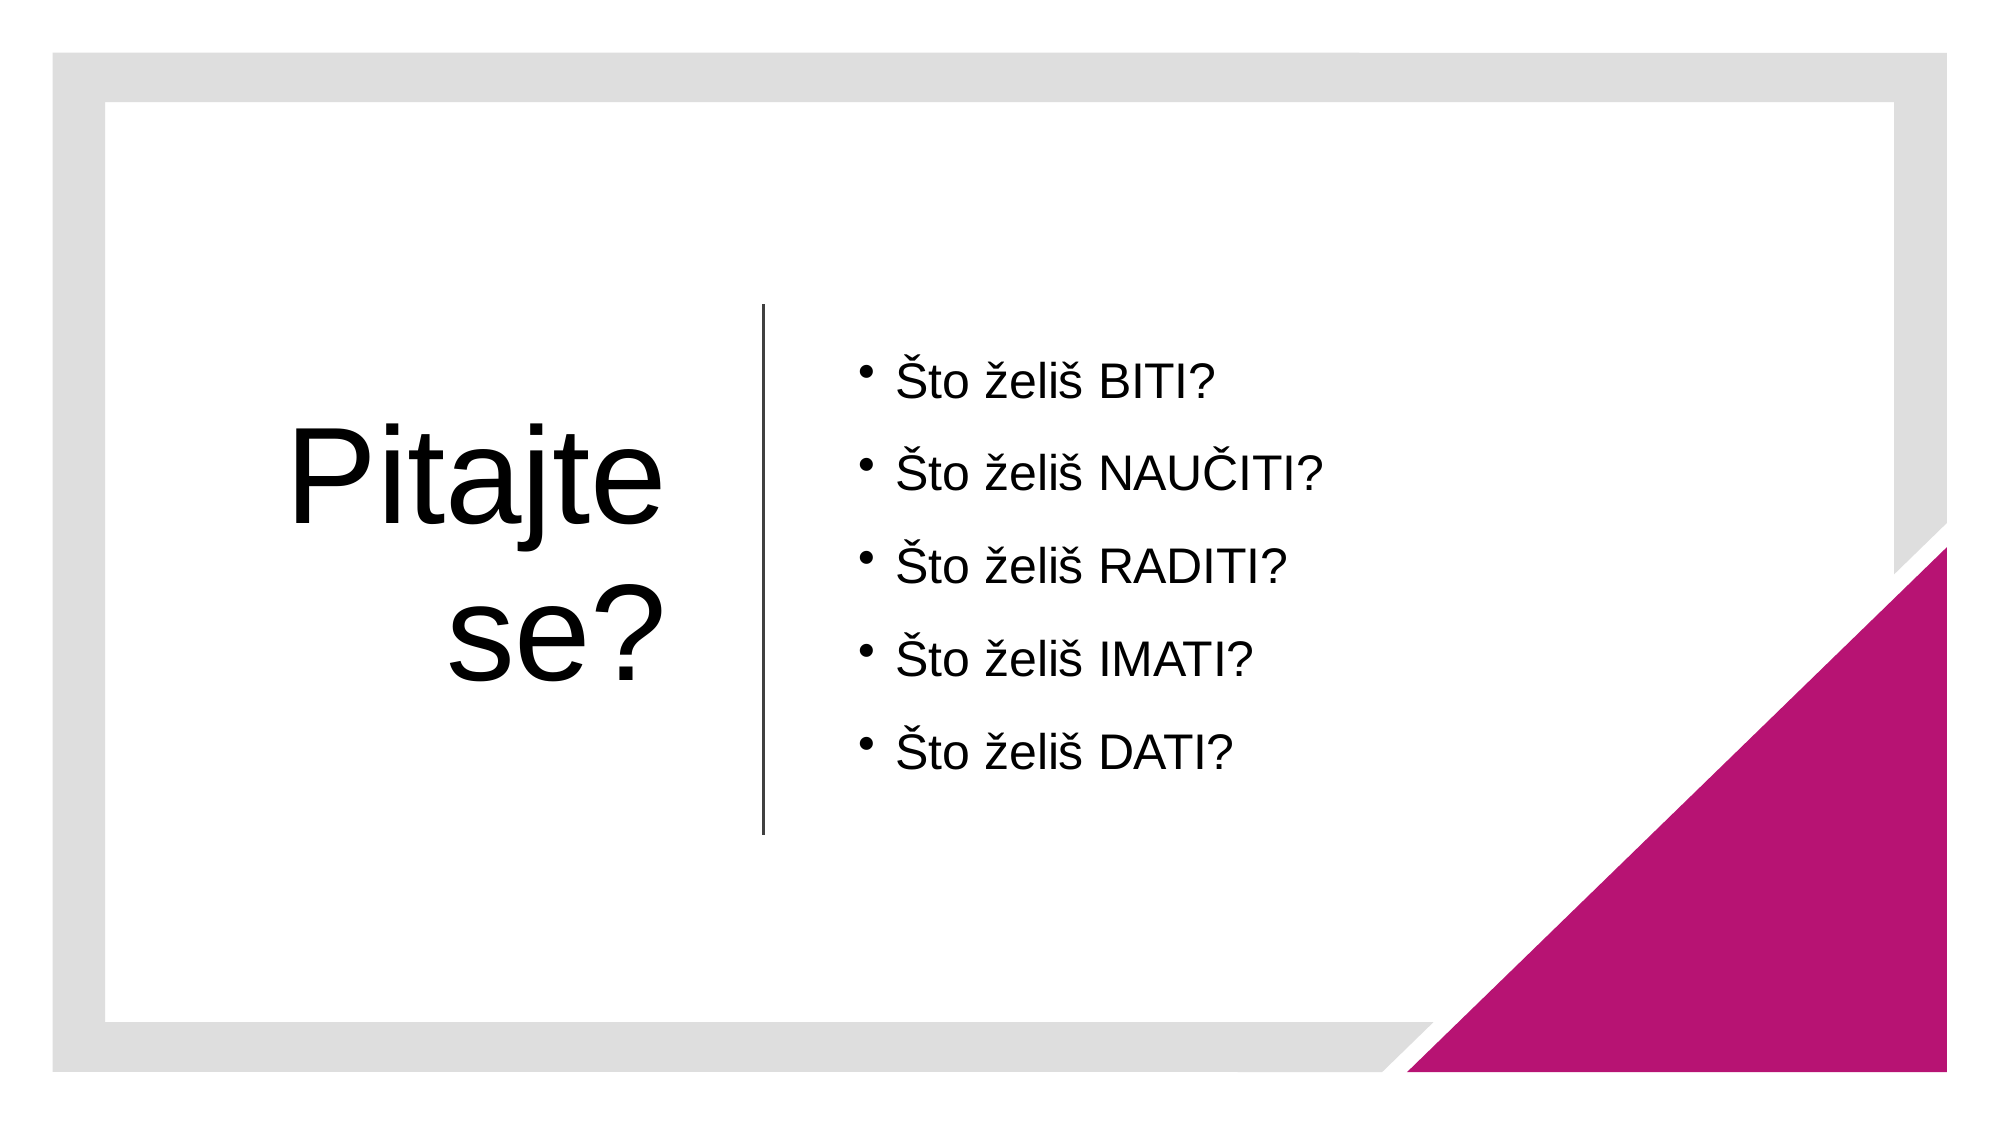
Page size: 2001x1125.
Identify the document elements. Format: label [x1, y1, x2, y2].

text_box [52, 52, 1948, 1073]
